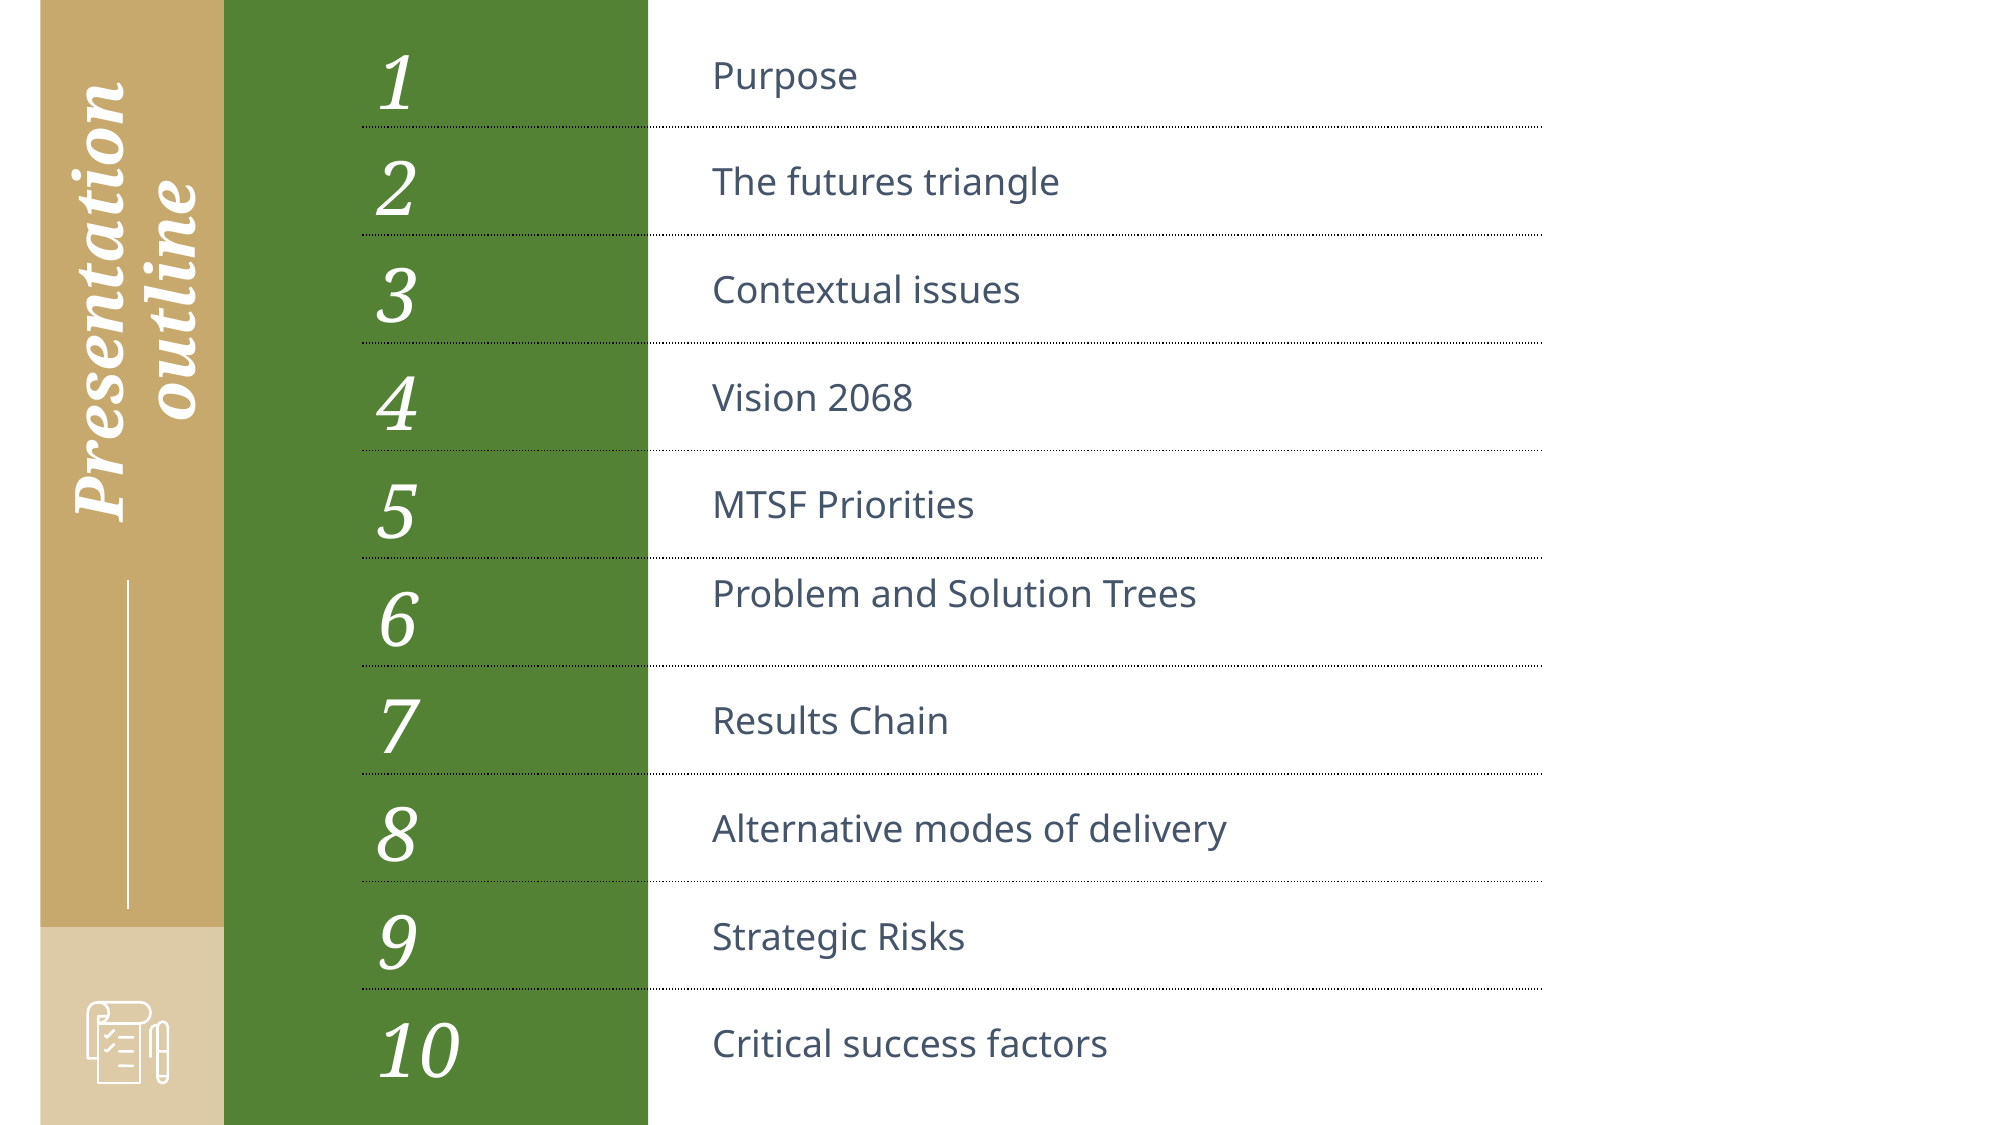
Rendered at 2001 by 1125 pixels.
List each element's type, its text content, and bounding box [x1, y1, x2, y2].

table_cell The futures triangle [697, 127, 1544, 235]
table_cell 2 [362, 127, 697, 235]
table_cell MTSF Priorities [697, 450, 1544, 558]
table_cell 10 [362, 989, 697, 1097]
table_cell Vision 2068 [697, 343, 1544, 450]
table_cell Strategic Risks [697, 882, 1544, 989]
table_cell 5 [362, 450, 697, 558]
table_cell 3 [362, 235, 697, 343]
text_box [40, 927, 224, 1125]
table_cell 4 [362, 343, 697, 450]
text_box Presentation outline [65, 22, 210, 581]
table_header 1 [362, 22, 697, 127]
table_header Purpose [697, 22, 1544, 127]
table_cell Results Chain [697, 666, 1544, 774]
table_cell 6 [362, 558, 697, 666]
table_cell 7 [362, 666, 697, 774]
table_cell Critical success factors [697, 989, 1544, 1097]
table_cell 8 [362, 774, 697, 882]
table_cell Problem and Solution Trees [697, 558, 1544, 666]
text_box [40, 0, 224, 927]
text_box [224, 0, 649, 1125]
table_cell 9 [362, 882, 697, 989]
table_cell Contextual issues [697, 235, 1544, 343]
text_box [87, 1002, 168, 1084]
table_cell Alternative modes of delivery [697, 774, 1544, 882]
